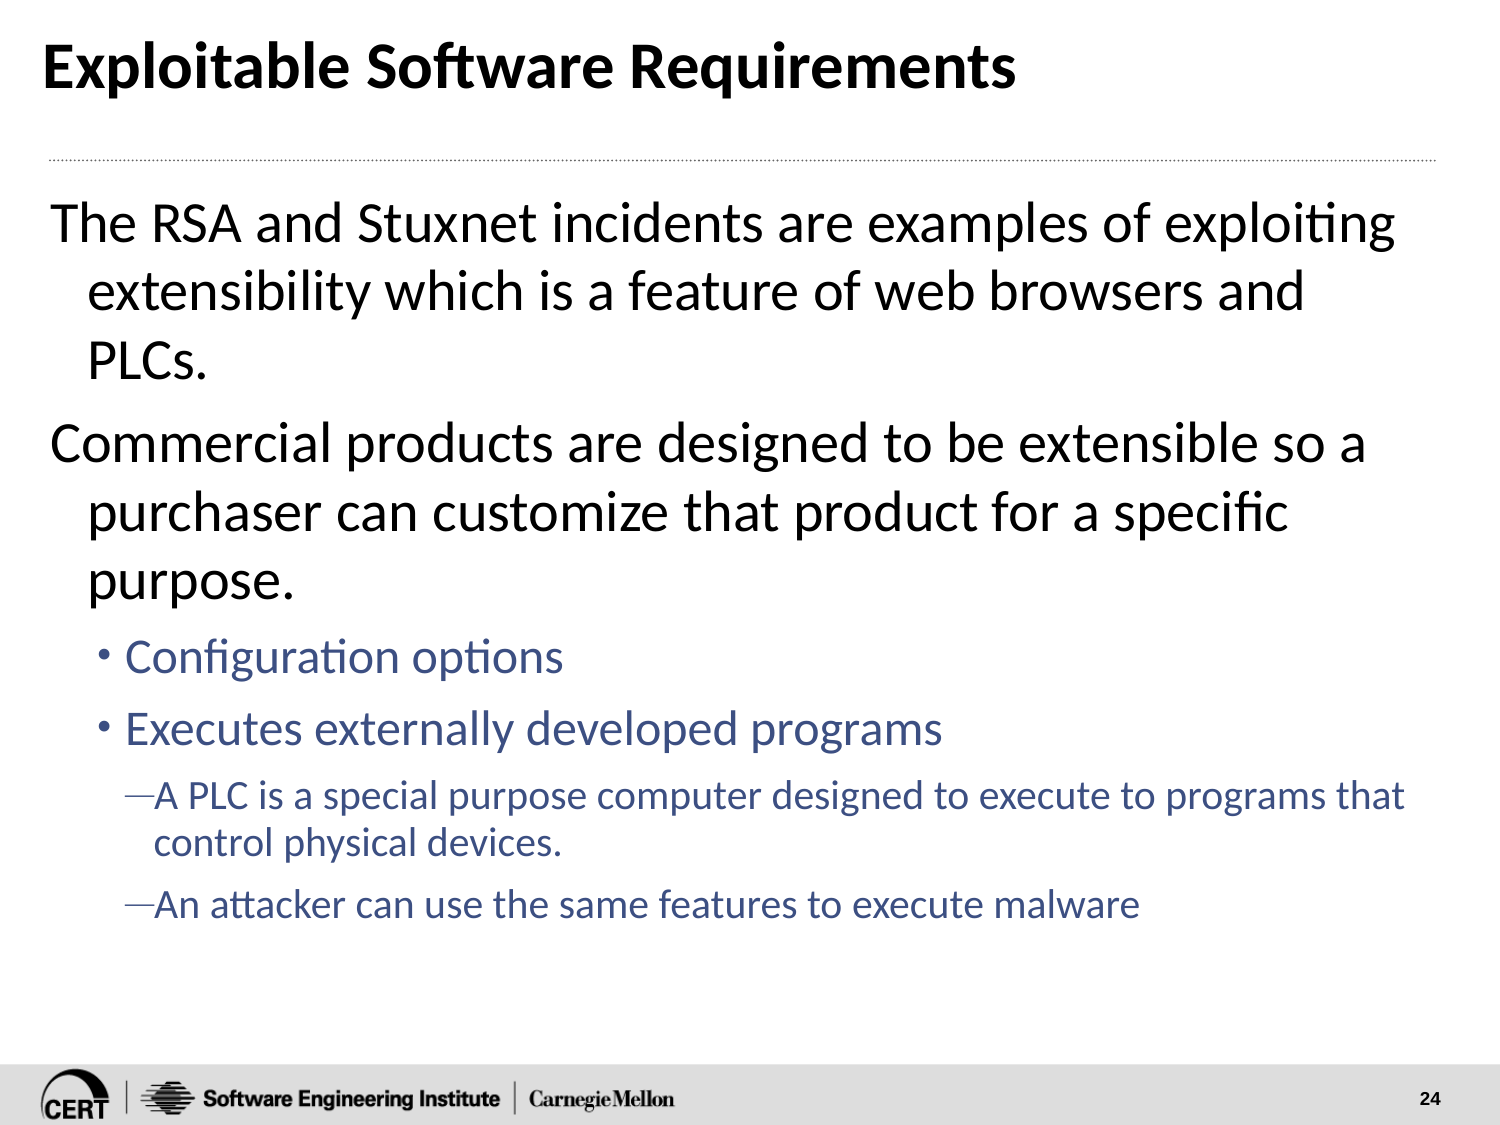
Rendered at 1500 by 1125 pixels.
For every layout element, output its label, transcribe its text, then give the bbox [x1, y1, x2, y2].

title Exploitable Software Requirements [42, 37, 1434, 155]
list The RSA and Stuxnet incidents are examples of exploiting extensibility which is a feature of web browsers and PLCs. Commercial products are designed to be extensible so a purchaser can customize that product for a specific purpose. Configuration options Executes externally developed programs A PLC is a special purpose computer designed to execute to programs that control physical devices. An attacker can use the same features to execute malware [49, 187, 1438, 1001]
picture [24, 1065, 688, 1125]
